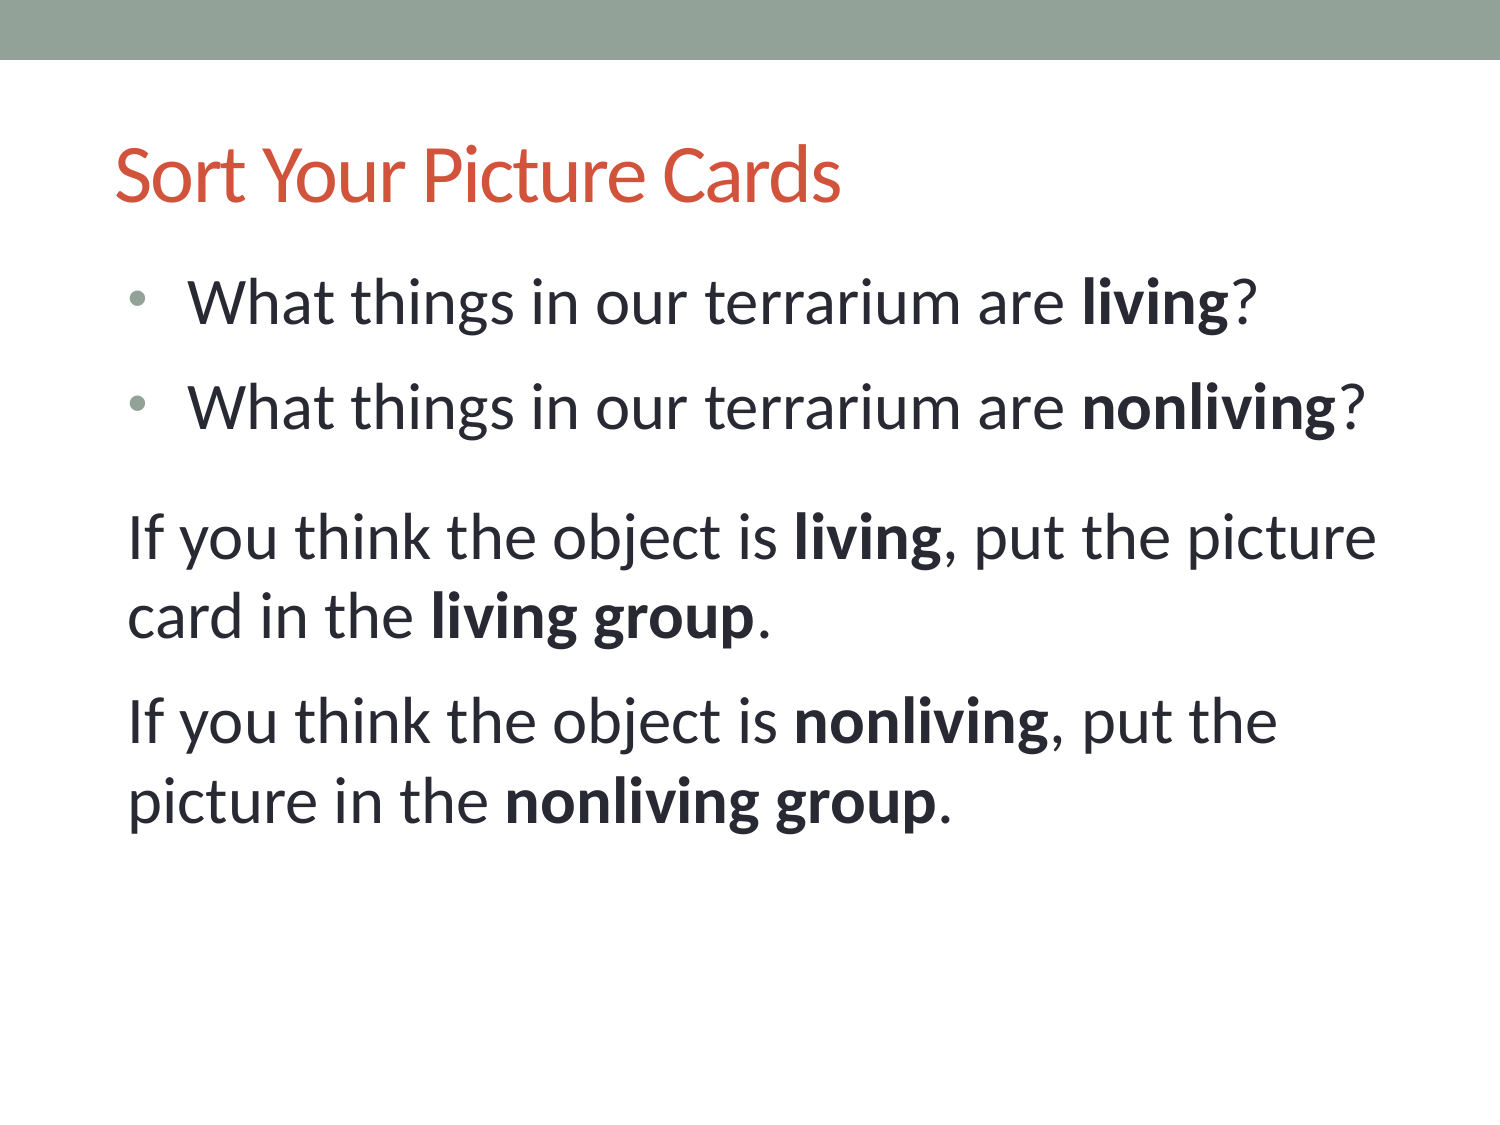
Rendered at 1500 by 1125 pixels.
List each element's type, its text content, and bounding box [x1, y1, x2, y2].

title Sort Your Picture Cards [99, 87, 1425, 250]
list What things in our terrarium are living? What things in our terrarium are nonliving? If you think the object is living, put the picture card in the living group. If you think the object is nonliving, put the picture in the nonliving group. [112, 249, 1425, 1038]
